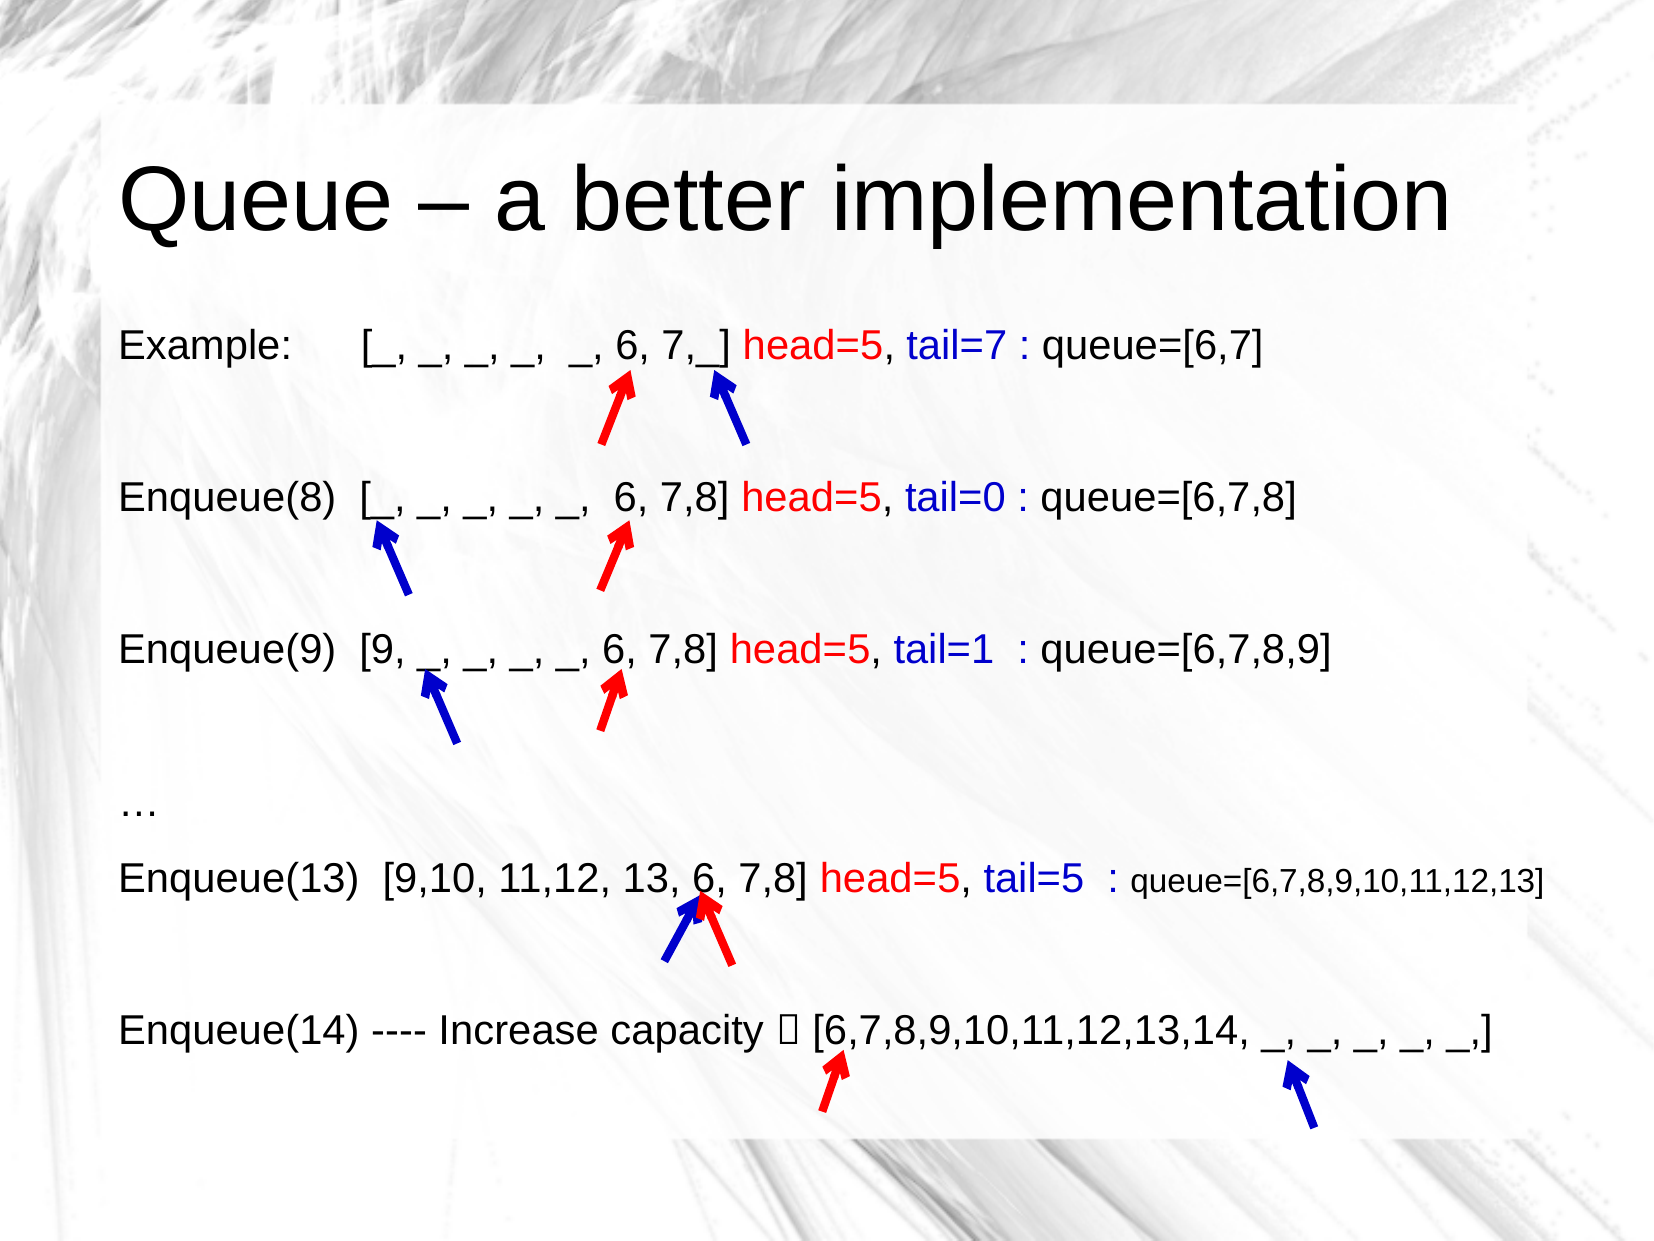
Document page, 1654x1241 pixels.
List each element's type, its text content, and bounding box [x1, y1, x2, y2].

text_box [600, 669, 622, 731]
title Queue – a better implementation [118, 112, 1506, 281]
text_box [600, 520, 630, 591]
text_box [664, 894, 700, 962]
list Example: [_, _, _, _, _, 6, 7,_] head=5, tail=7 : queue=[6,7] Enqueue(8) [_, _, _, _, _, 6, 7,8] head=5, tail=0 : queue=[6,7,8] Enqueue(9) [9, _, _, _, _, 6, 7,8] head=5, tail=1 : queue=[6,7,8,9] … Enqueue(13) [9,10, 11,12, 13, 6, 7,8] head=5, tail=5 : queue=[6,7,8,9,10,11,12,13] Enqueue(14) ---- Increase capacity  [6,7,8,9,10,11,12,13,14, _, _, _, _, _,] [118, 319, 1571, 1109]
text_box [714, 370, 747, 445]
picture [0, 0, 1654, 1241]
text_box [1287, 1060, 1315, 1128]
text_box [376, 520, 409, 595]
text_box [822, 1049, 844, 1112]
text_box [601, 370, 631, 445]
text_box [425, 669, 458, 744]
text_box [700, 890, 733, 966]
